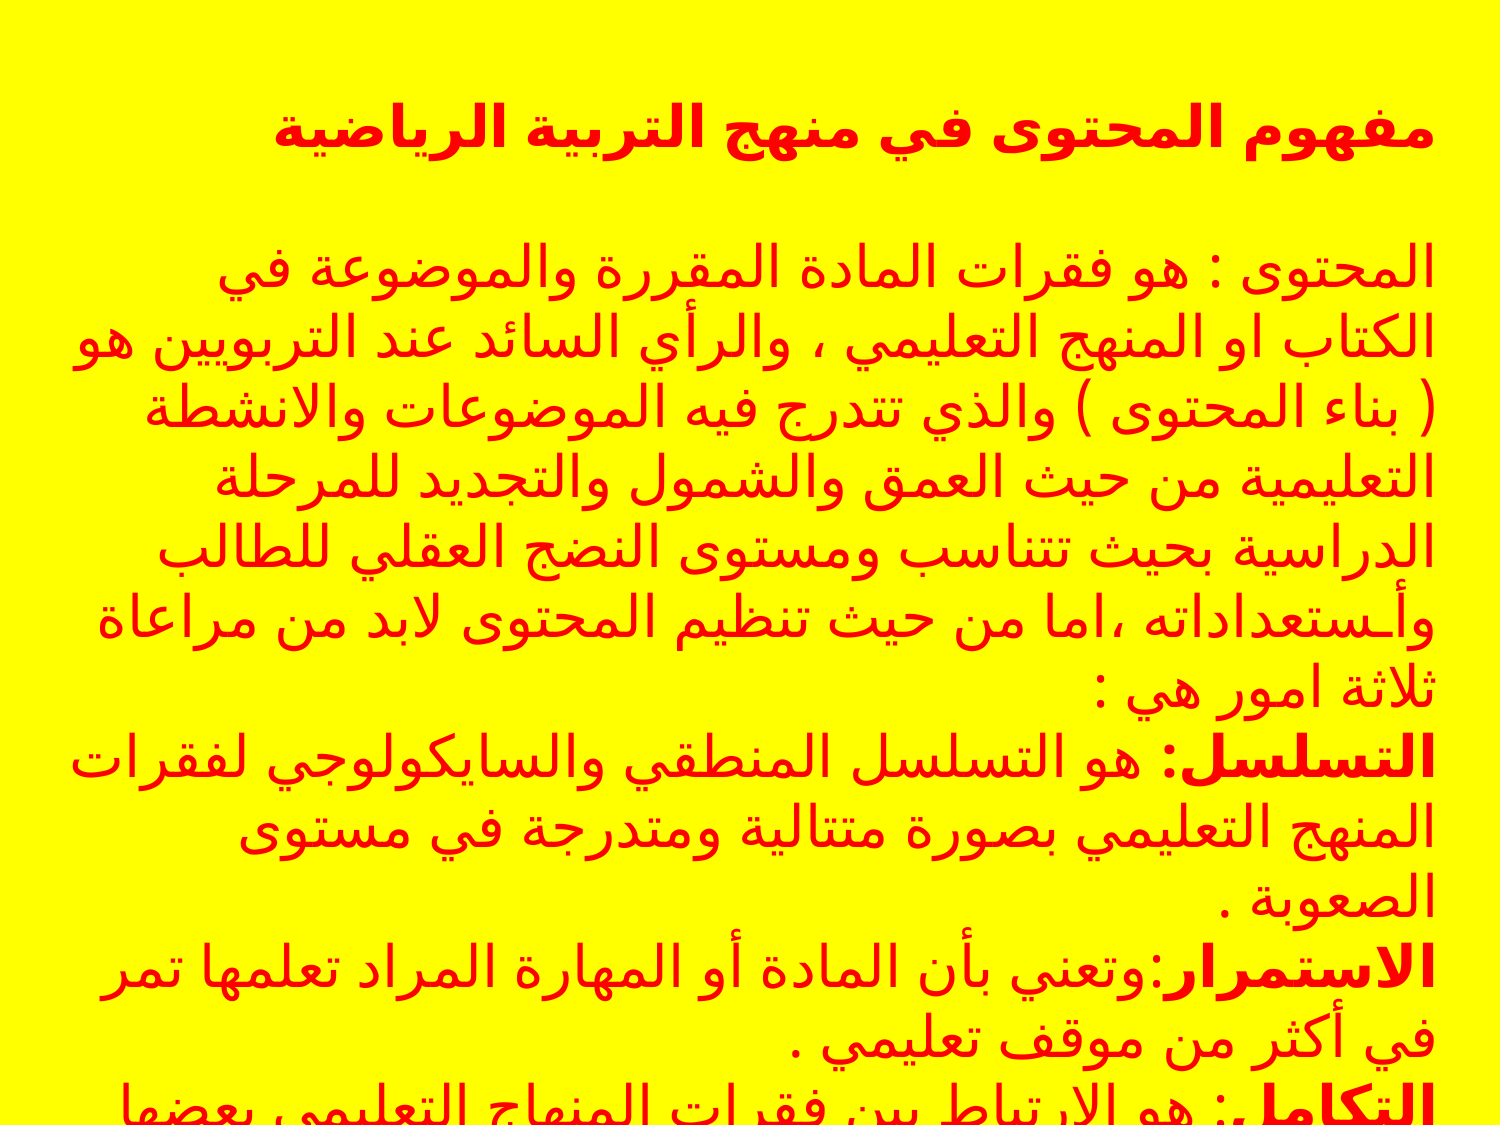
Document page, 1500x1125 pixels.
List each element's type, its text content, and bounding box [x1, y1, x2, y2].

text_box مفهوم المحتوى في منهج التربية الرياضية المحتوى : هو فقرات المادة المقررة والموضوعة في الكتاب او المنهج التعليمي ، والرأي السائد عند التربويين هو ( بناء المحتوى ) والذي تتدرج فيه الموضوعات والانشطة التعليمية من حيث العمق والشمول والتجديد للمرحلة الدراسية بحيث تتناسب ومستوى النضج العقلي للطالب وأـستعداداته ،اما من حيث تنظيم المحتوى لابد من مراعاة ثلاثة امور هي : التسلسل: هو التسلسل المنطقي والسايكولوجي لفقرات المنهج التعليمي بصورة متتالية ومتدرجة في مستوى الصعوبة . الاستمرار:وتعني بأن المادة أو المهارة المراد تعلمها تمر في أكثر من موقف تعليمي . التكامل: هو الارتباط بين فقرات المنهاج التعليمي بعضها بعض بحيث تتأثر فيما قبلها وتؤثر فيما بعدها . [35, 82, 1454, 1125]
